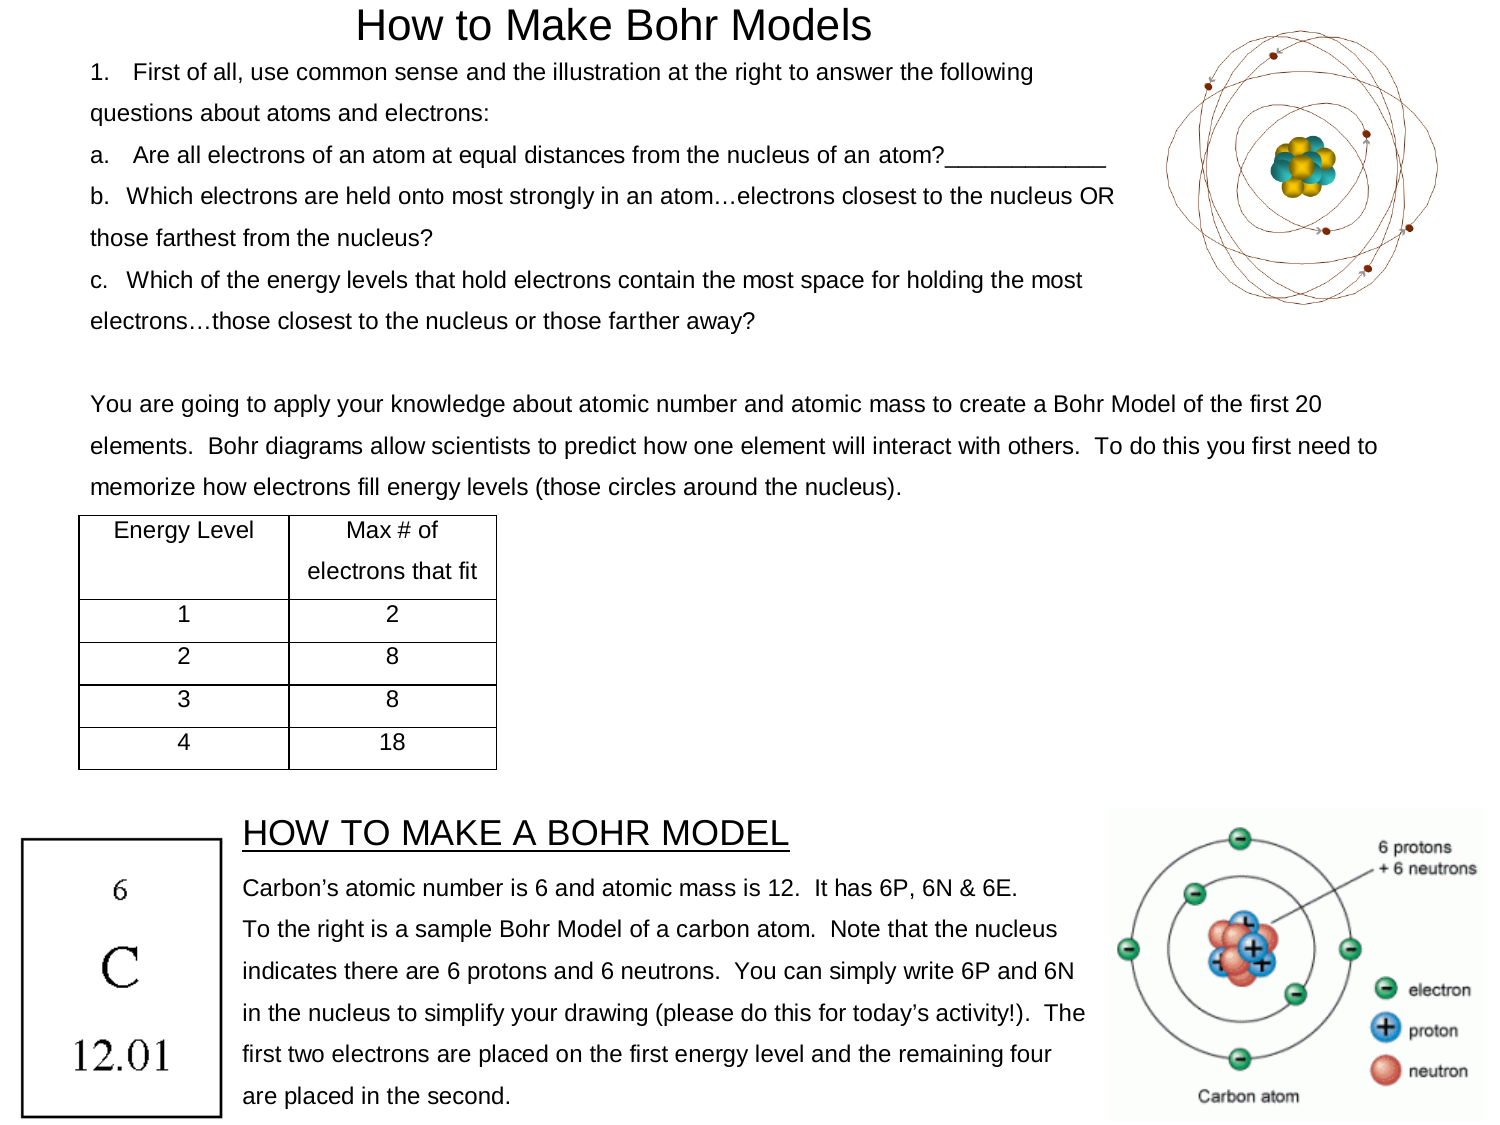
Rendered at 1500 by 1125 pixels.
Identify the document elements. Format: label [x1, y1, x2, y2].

text_box [15, 0, 1485, 1125]
